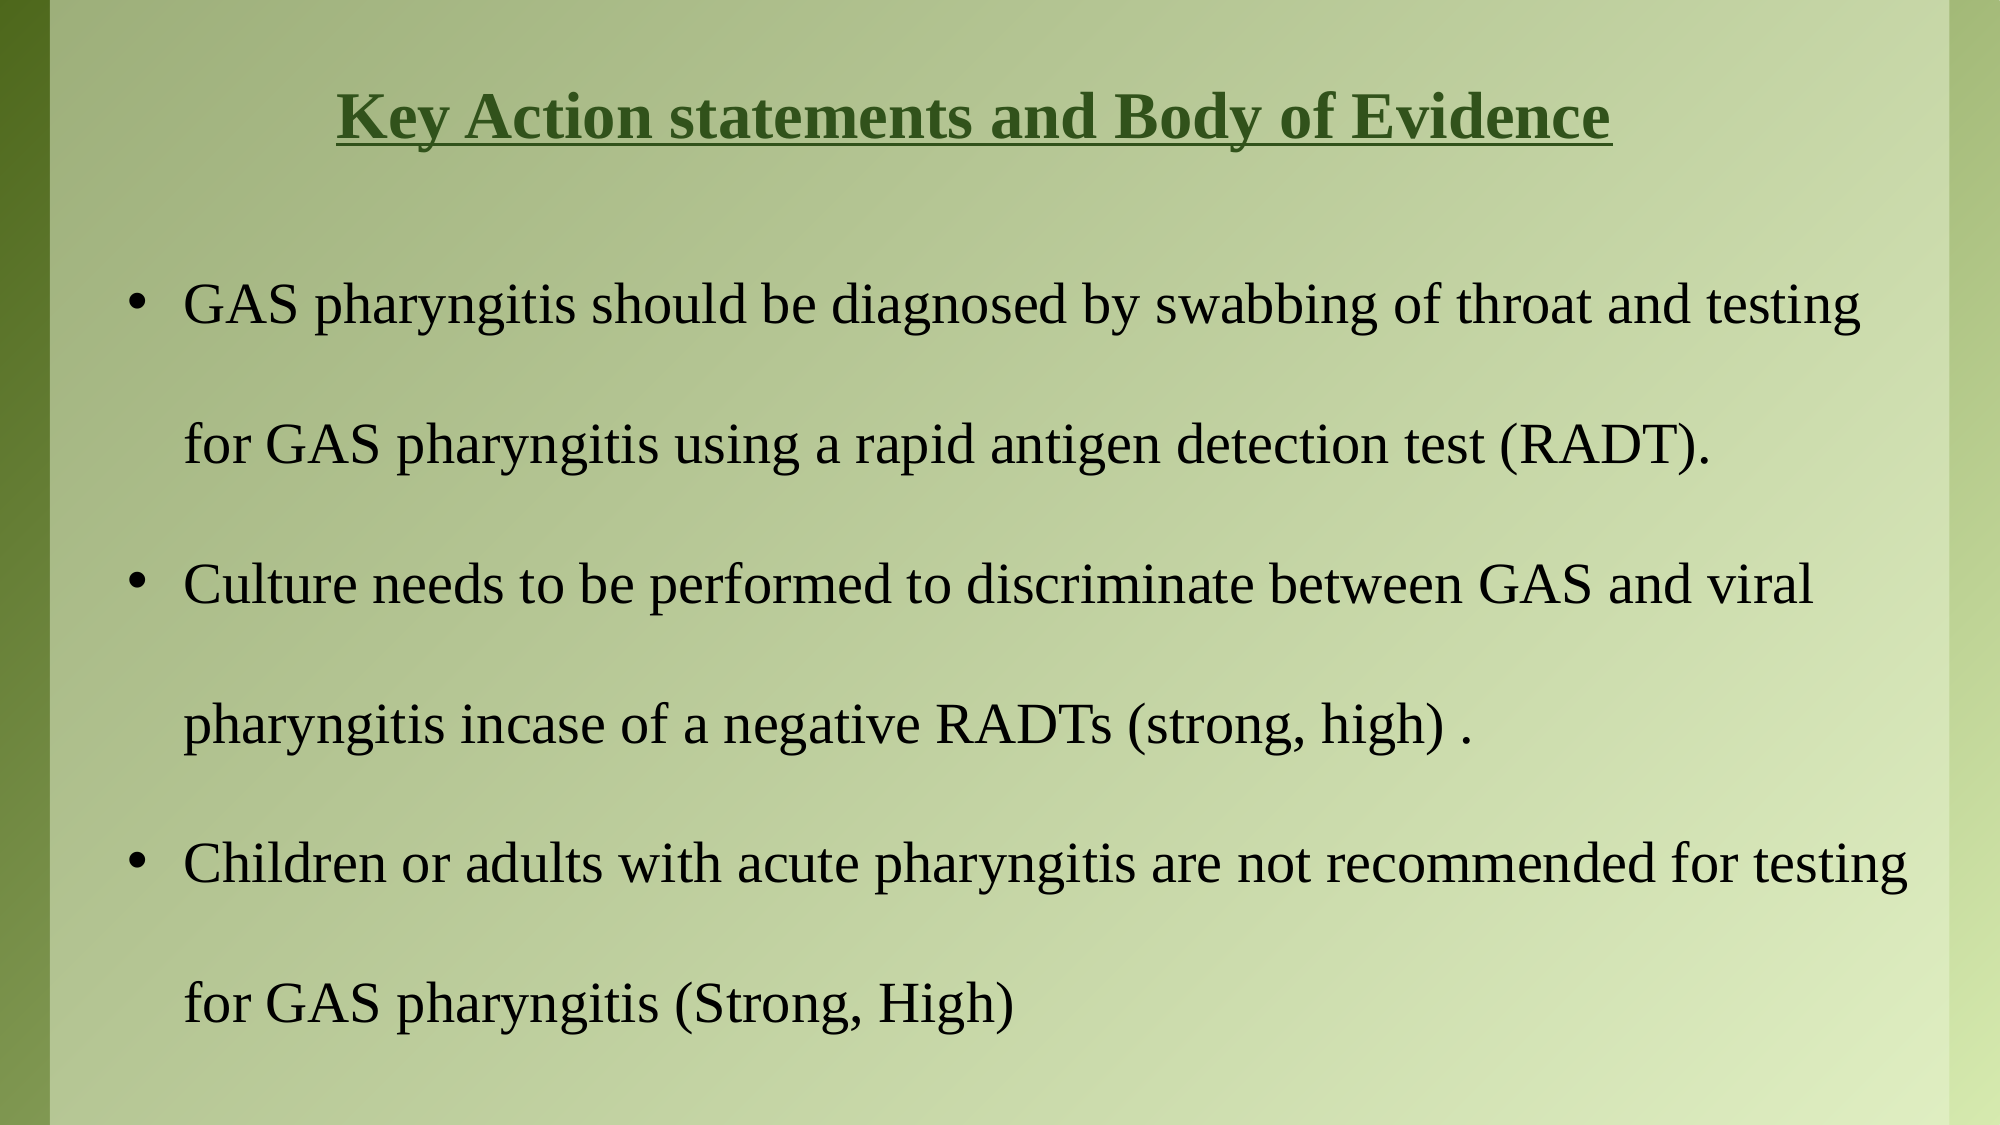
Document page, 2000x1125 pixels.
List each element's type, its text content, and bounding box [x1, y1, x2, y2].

text_box GAS pharyngitis should be diagnosed by swabbing of throat and testing for GAS pharyngitis using a rapid antigen detection test (RADT). Culture needs to be performed to discriminate between GAS and viral pharyngitis incase of a negative RADTs (strong, high) . Children or adults with acute pharyngitis are not recommended for testing for GAS pharyngitis (Strong, High) [112, 187, 1950, 1042]
title Key Action statements and Body of Evidence [274, 24, 1675, 163]
